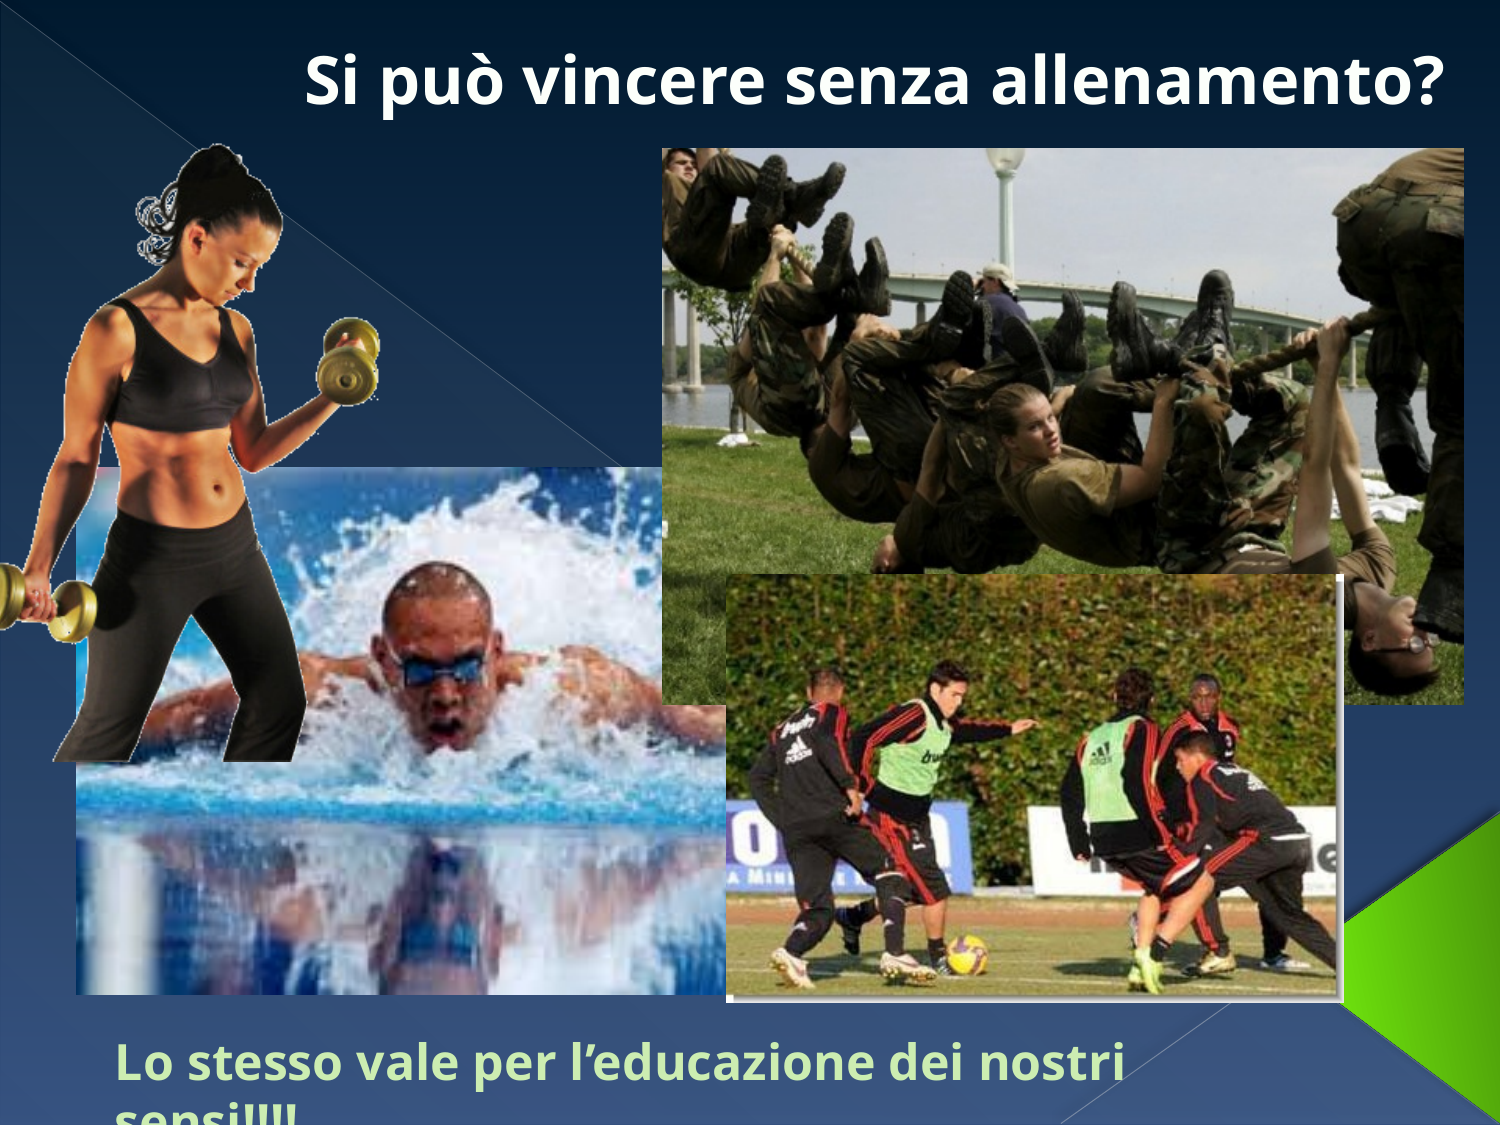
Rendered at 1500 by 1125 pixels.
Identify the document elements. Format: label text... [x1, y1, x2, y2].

picture [0, 125, 1465, 1003]
text_box Si può vincere senza allenamento? [289, 30, 1461, 126]
text_box Lo stesso vale per l’educazione dei nostri sensi!!!! [100, 1023, 1329, 1125]
